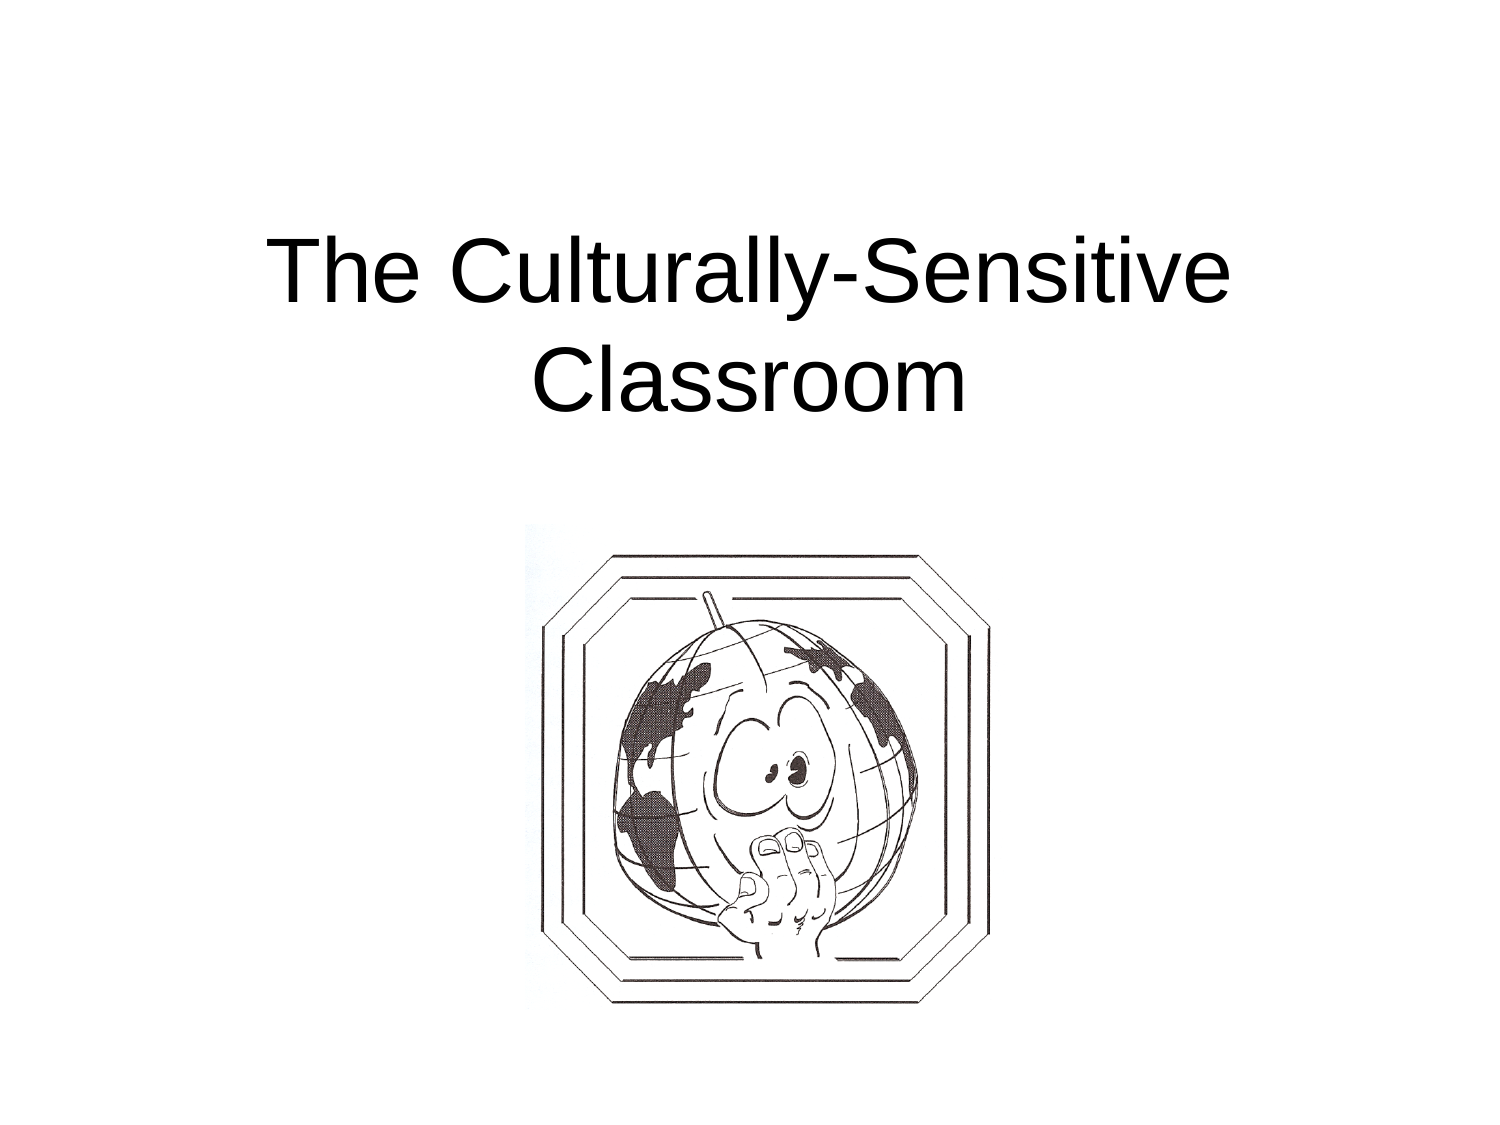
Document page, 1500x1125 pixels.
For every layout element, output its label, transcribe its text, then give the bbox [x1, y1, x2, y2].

title The Culturally-Sensitive Classroom [112, 49, 1388, 591]
picture [524, 524, 1010, 1010]
